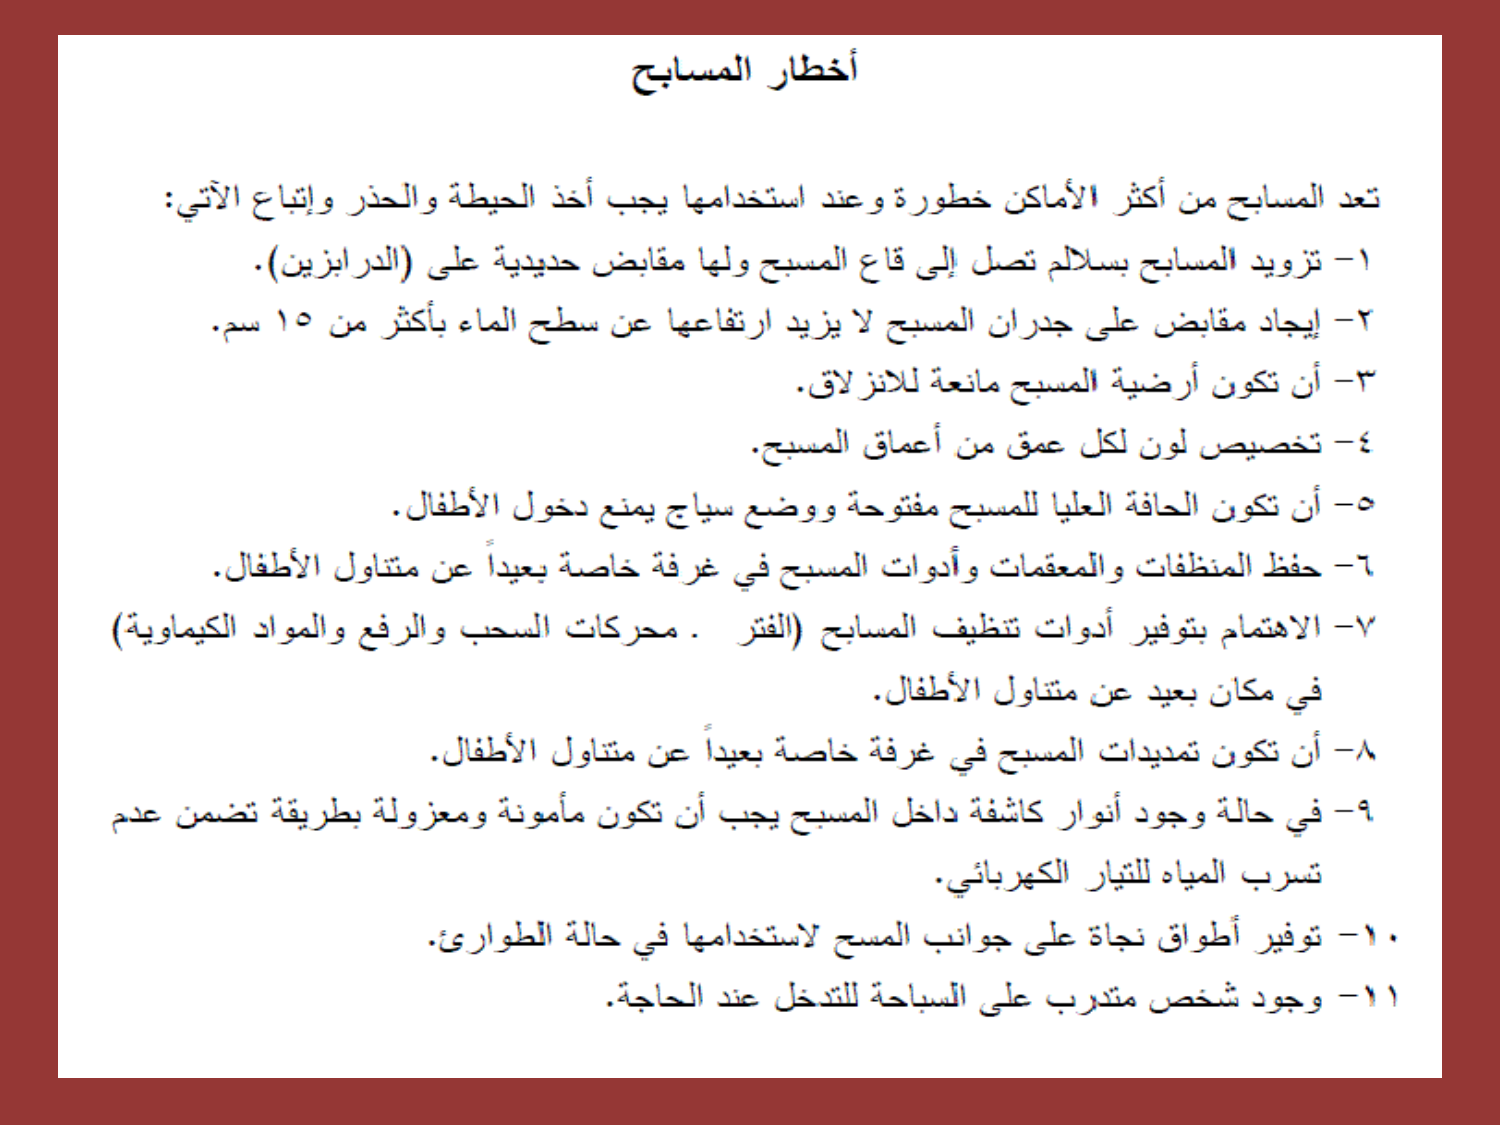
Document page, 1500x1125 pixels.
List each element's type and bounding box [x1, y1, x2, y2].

picture [58, 34, 1442, 1079]
